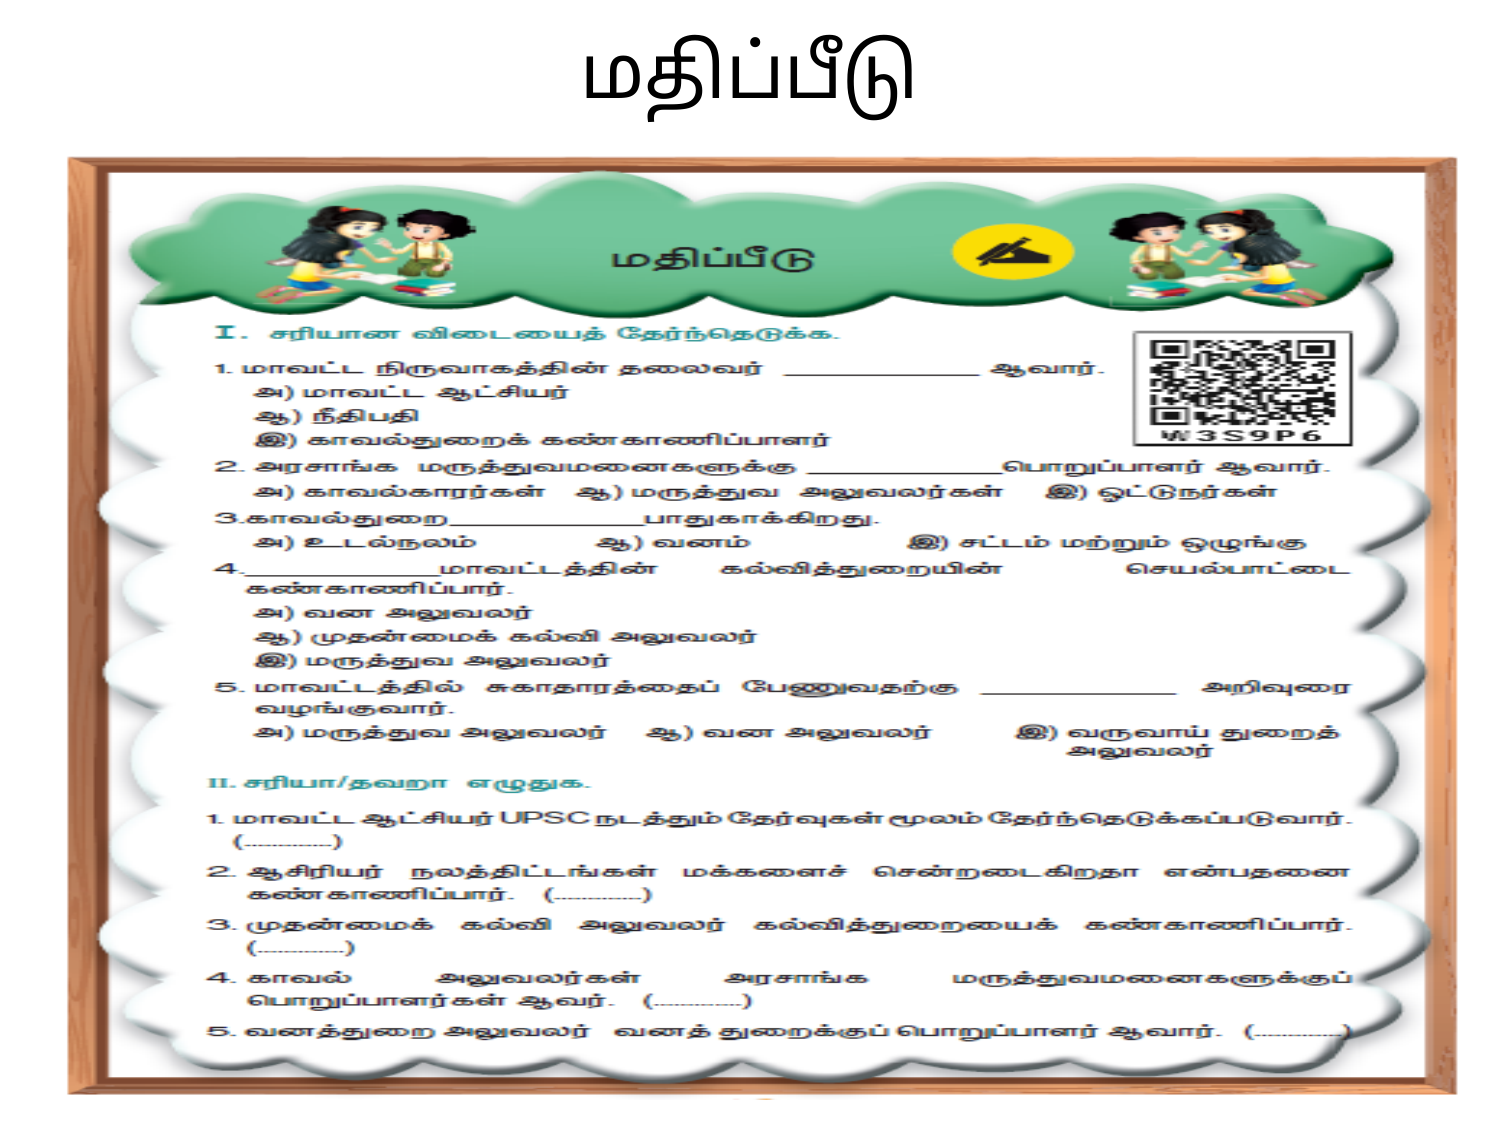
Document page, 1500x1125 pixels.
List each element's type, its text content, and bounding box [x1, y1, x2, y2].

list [37, 137, 1476, 1101]
title மதிப்பீடு [75, 0, 1425, 135]
